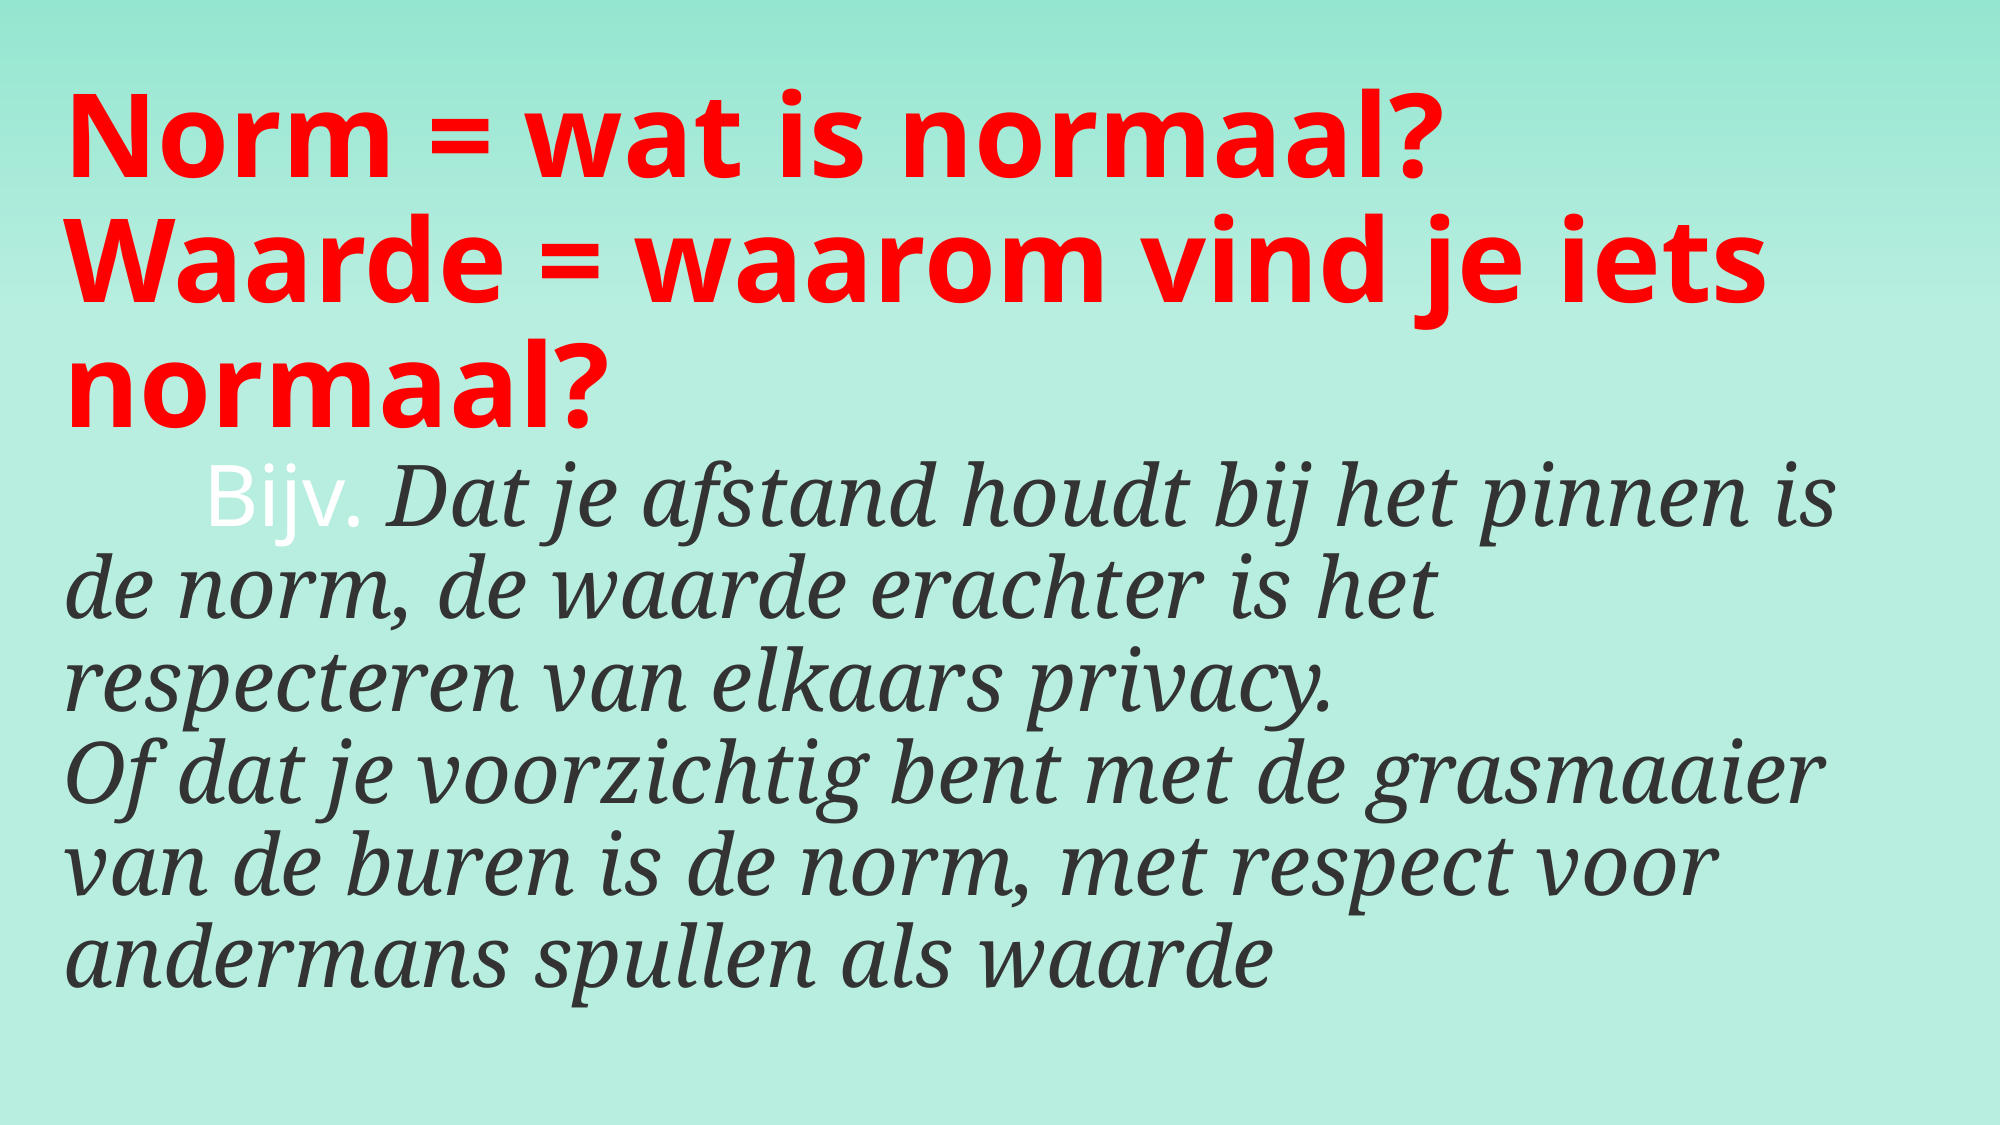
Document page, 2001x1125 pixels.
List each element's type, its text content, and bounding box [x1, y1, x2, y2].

title Norm = wat is normaal? Waarde = waarom vind je iets normaal? Bijv. Dat je afstand houdt bij het pinnen is de norm, de waarde erachter is het respecteren van elkaars privacy. Of dat je voorzichtig bent met de grasmaaier van de buren is de norm, met respect voor andermans spullen als waarde [48, 59, 1863, 1125]
